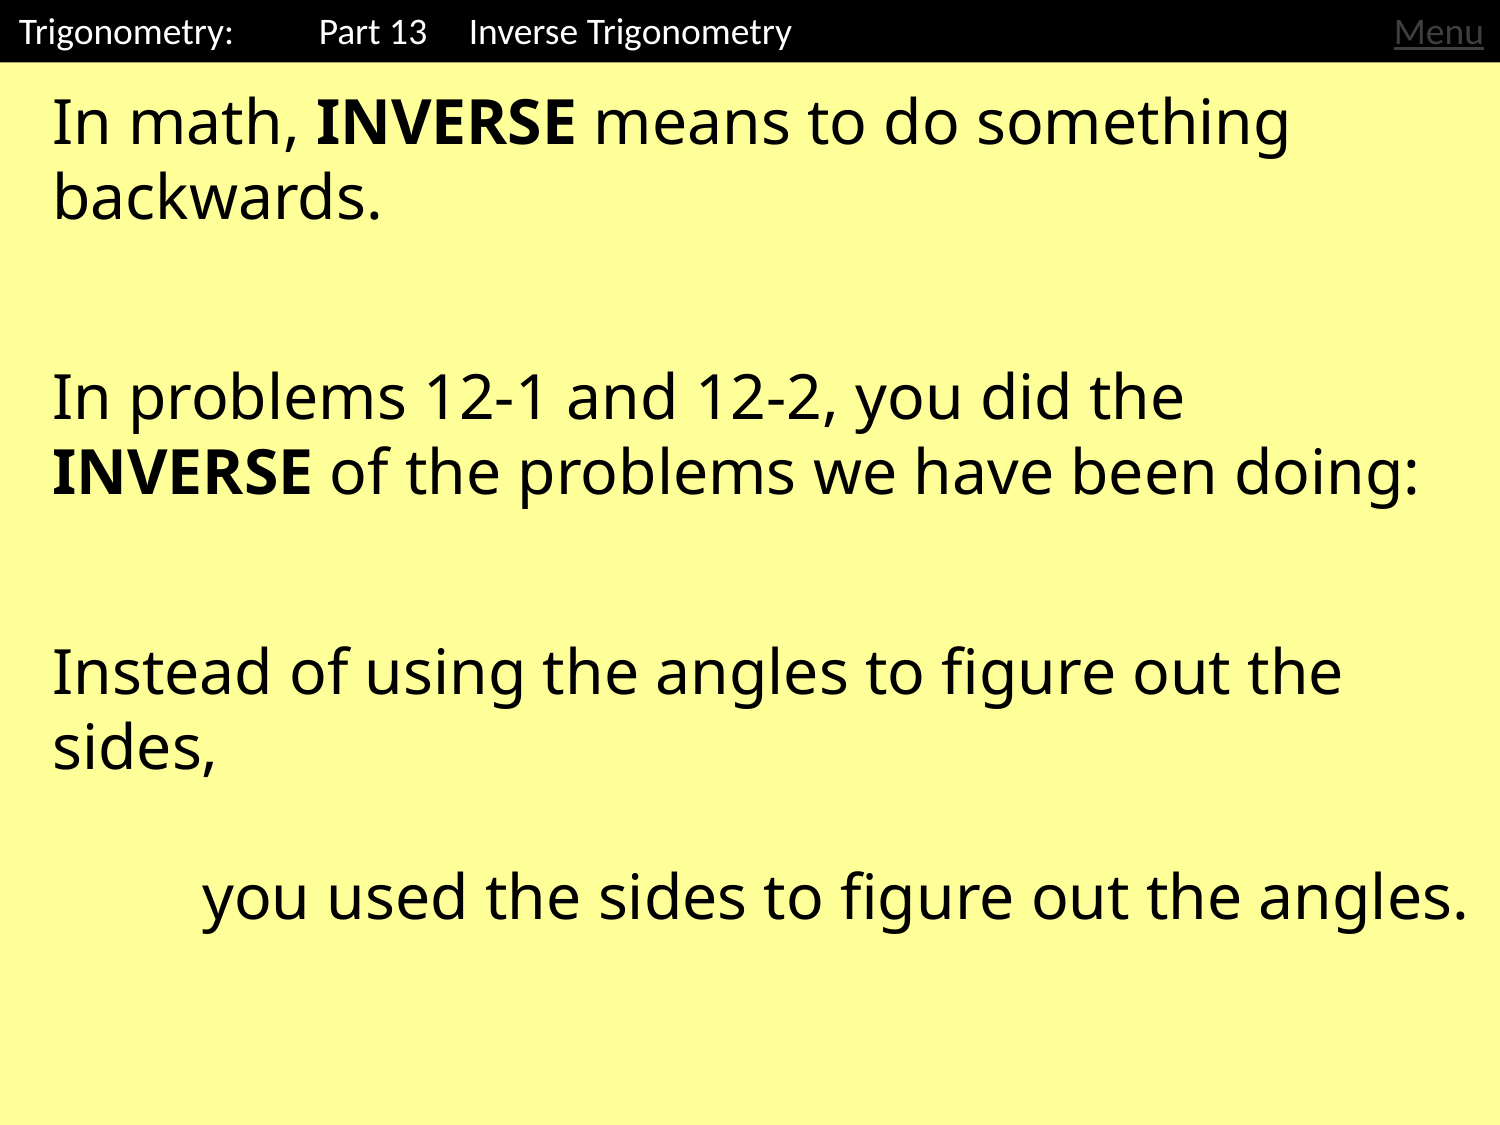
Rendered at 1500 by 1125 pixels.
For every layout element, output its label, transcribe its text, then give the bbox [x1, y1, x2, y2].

text_box Menu [1379, 0, 1500, 60]
text_box In math, INVERSE means to do something backwards. [37, 74, 1475, 240]
text_box In problems 12-1 and 12-2, you did the INVERSE of the problems we have been doing: [37, 349, 1475, 515]
text_box [0, 0, 1500, 64]
text_box Instead of using the angles to figure out the sides, you used the sides to figure out the angles. [37, 624, 1500, 940]
text_box Trigonometry: Part 13 Inverse Trigonometry [3, 0, 808, 60]
